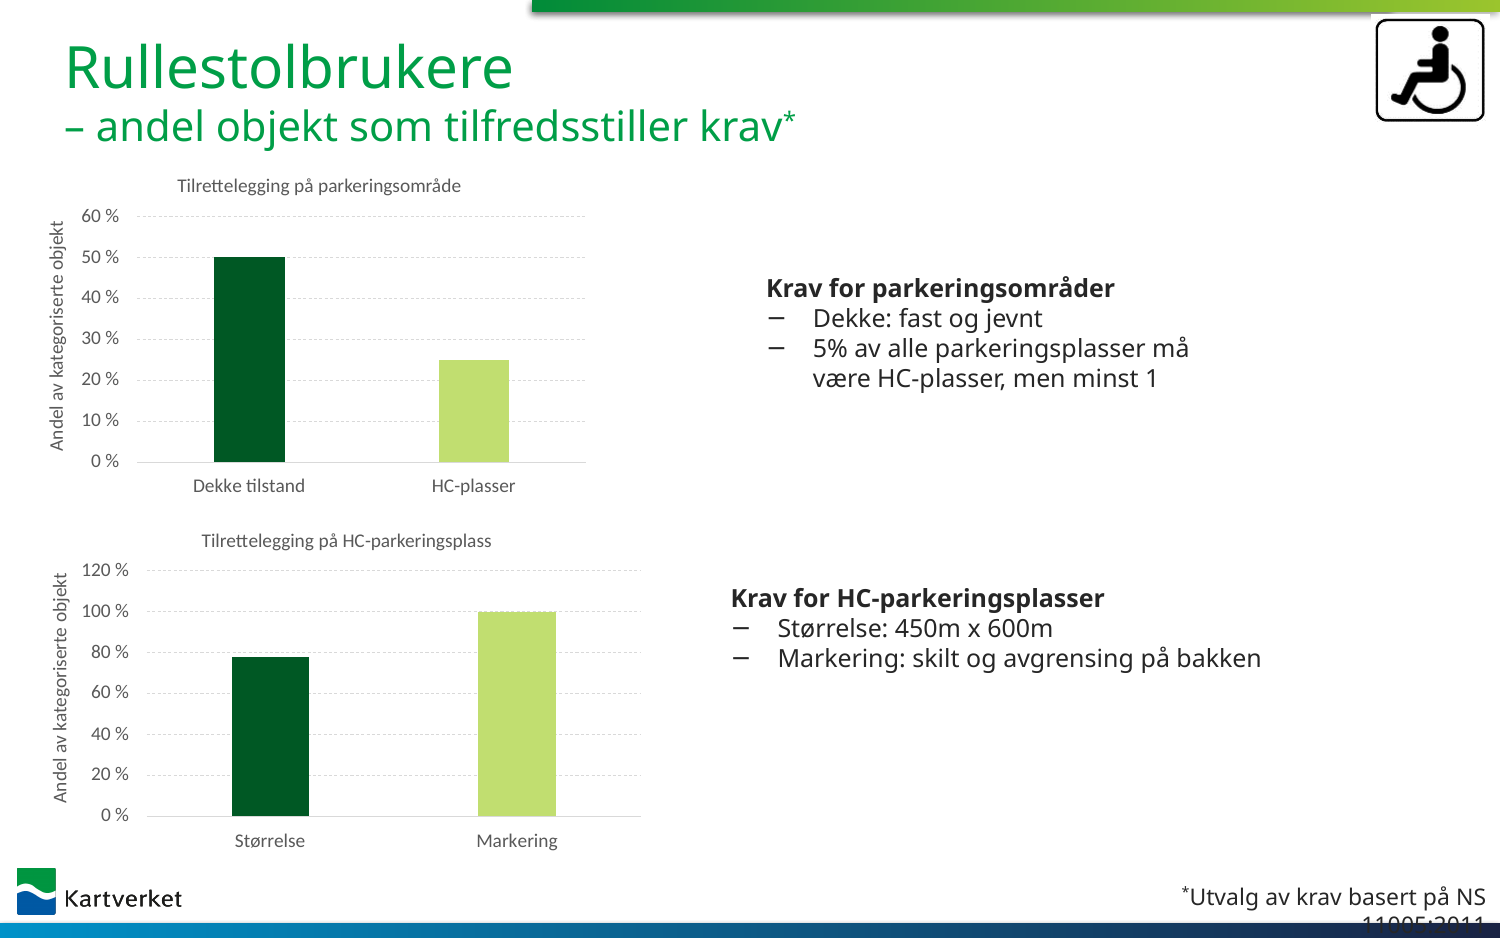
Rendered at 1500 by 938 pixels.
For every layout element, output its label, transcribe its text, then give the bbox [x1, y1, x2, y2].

picture [1371, 13, 1491, 127]
text_box Krav for parkeringsområder Dekke: fast og jevnt 5% av alle parkeringsplasser må være HC-plasser, men minst 1 [751, 264, 1232, 400]
picture [41, 166, 598, 505]
text_box *Utvalg av krav basert på NS 11005:2011 [1068, 873, 1500, 938]
picture [41, 520, 652, 859]
text_box Rullestolbrukere – andel objekt som tilfredsstiller krav* [49, 23, 1431, 158]
text_box Krav for HC-parkeringsplasser Størrelse: 450m x 600m Markering: skilt og avgrensing på bakken [715, 574, 1278, 680]
